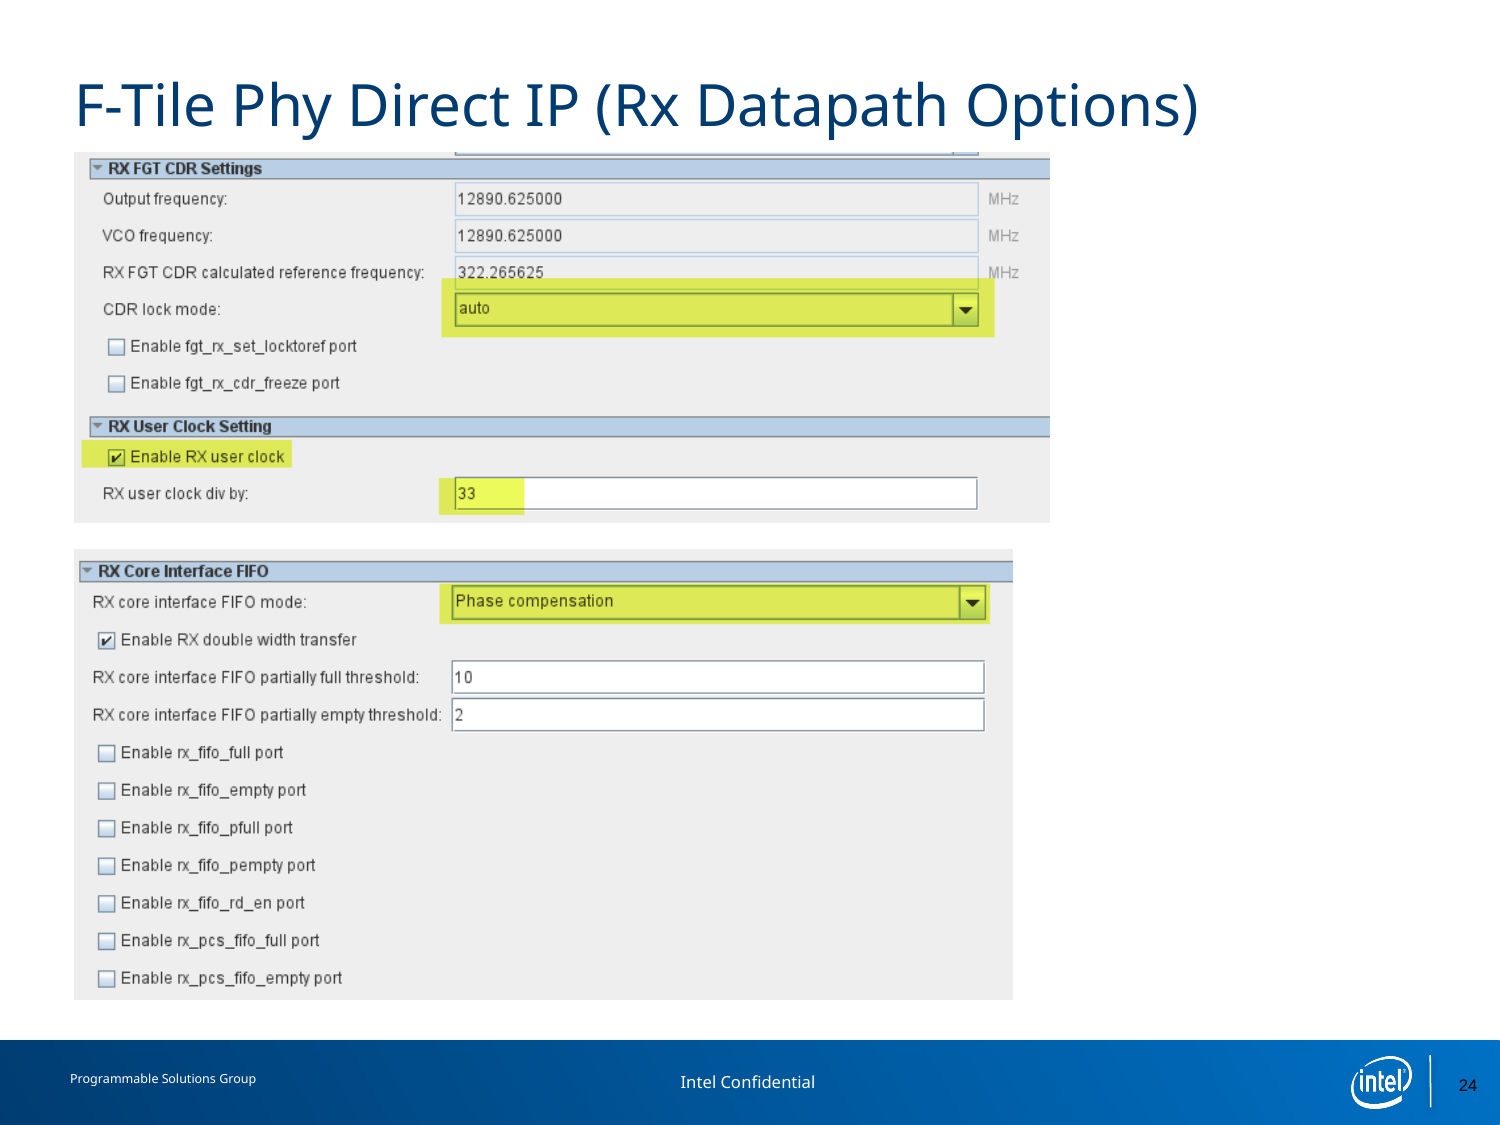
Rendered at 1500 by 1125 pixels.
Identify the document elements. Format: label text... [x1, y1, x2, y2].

picture [74, 549, 1013, 1000]
slide_number 24 [1127, 1055, 1478, 1116]
text_box [829, 636, 1425, 1013]
picture [74, 151, 1051, 523]
title F-Tile Phy Direct IP (Rx Datapath Options) [74, 67, 1425, 258]
